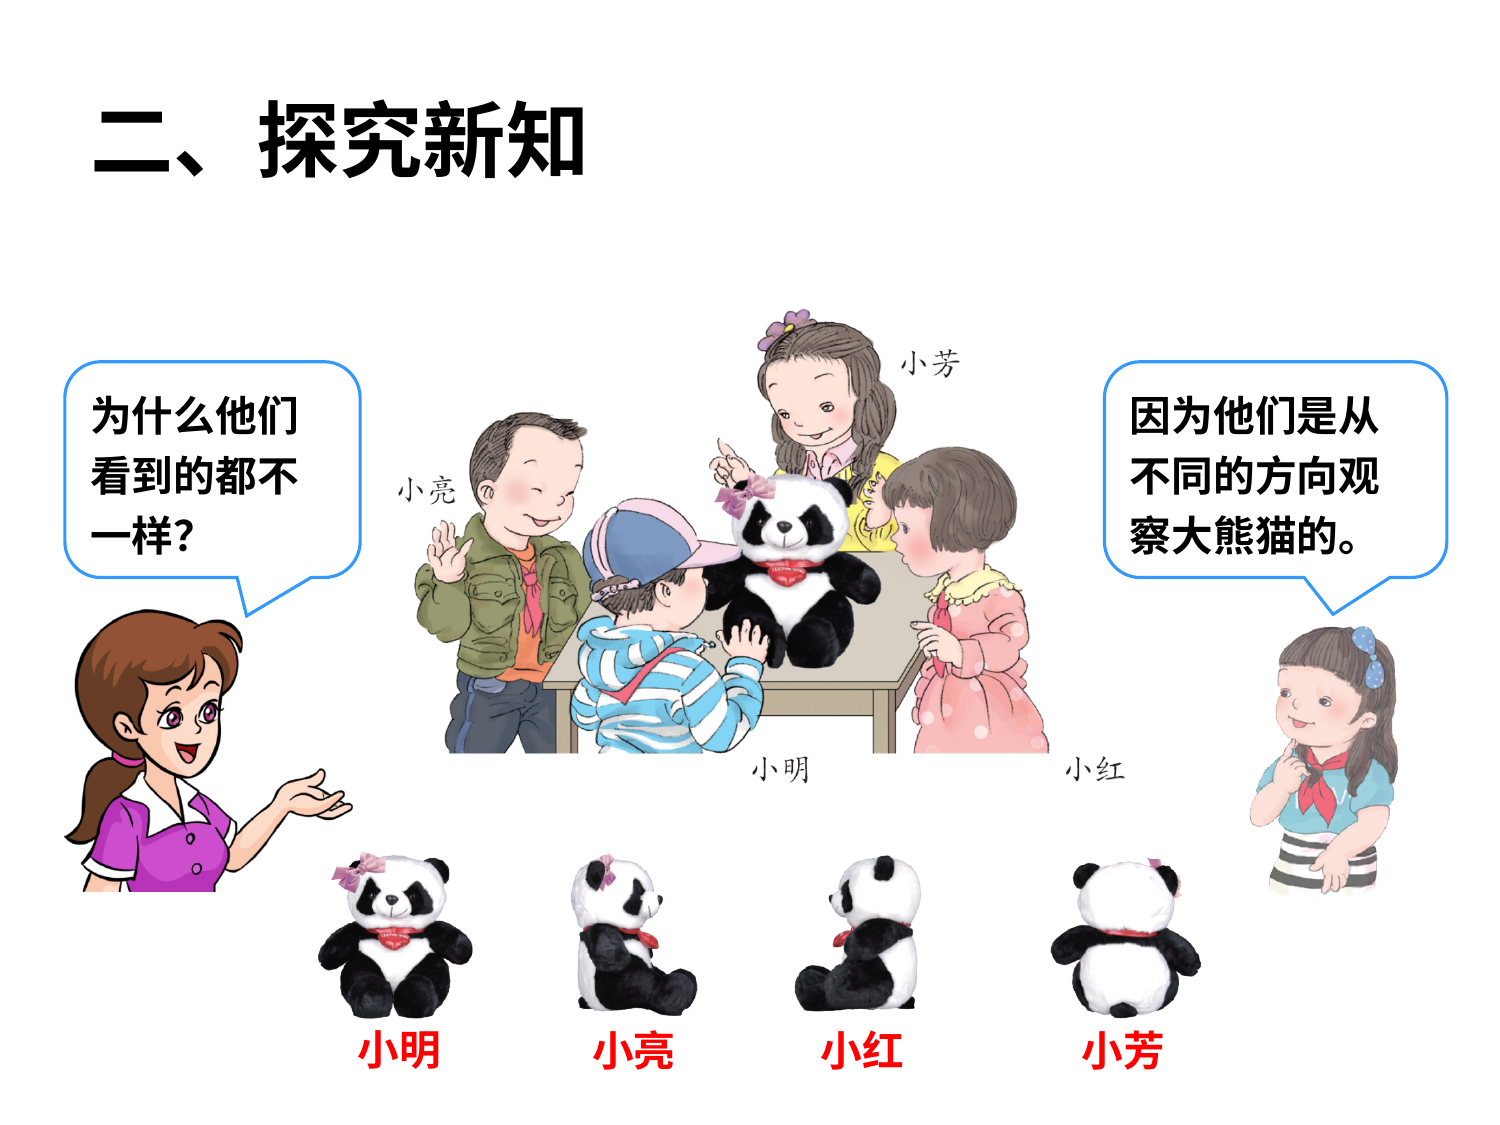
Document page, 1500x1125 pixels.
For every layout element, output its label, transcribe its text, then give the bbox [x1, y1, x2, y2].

title 二、探究新知 [74, 68, 1081, 209]
picture [383, 302, 1141, 792]
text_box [1104, 361, 1448, 918]
text_box 小明 [311, 1032, 487, 1082]
picture [312, 845, 1223, 1026]
text_box 小芳 [1030, 1034, 1217, 1082]
text_box 小亮 [553, 1034, 714, 1082]
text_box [64, 361, 361, 892]
text_box 小红 [771, 1034, 955, 1082]
